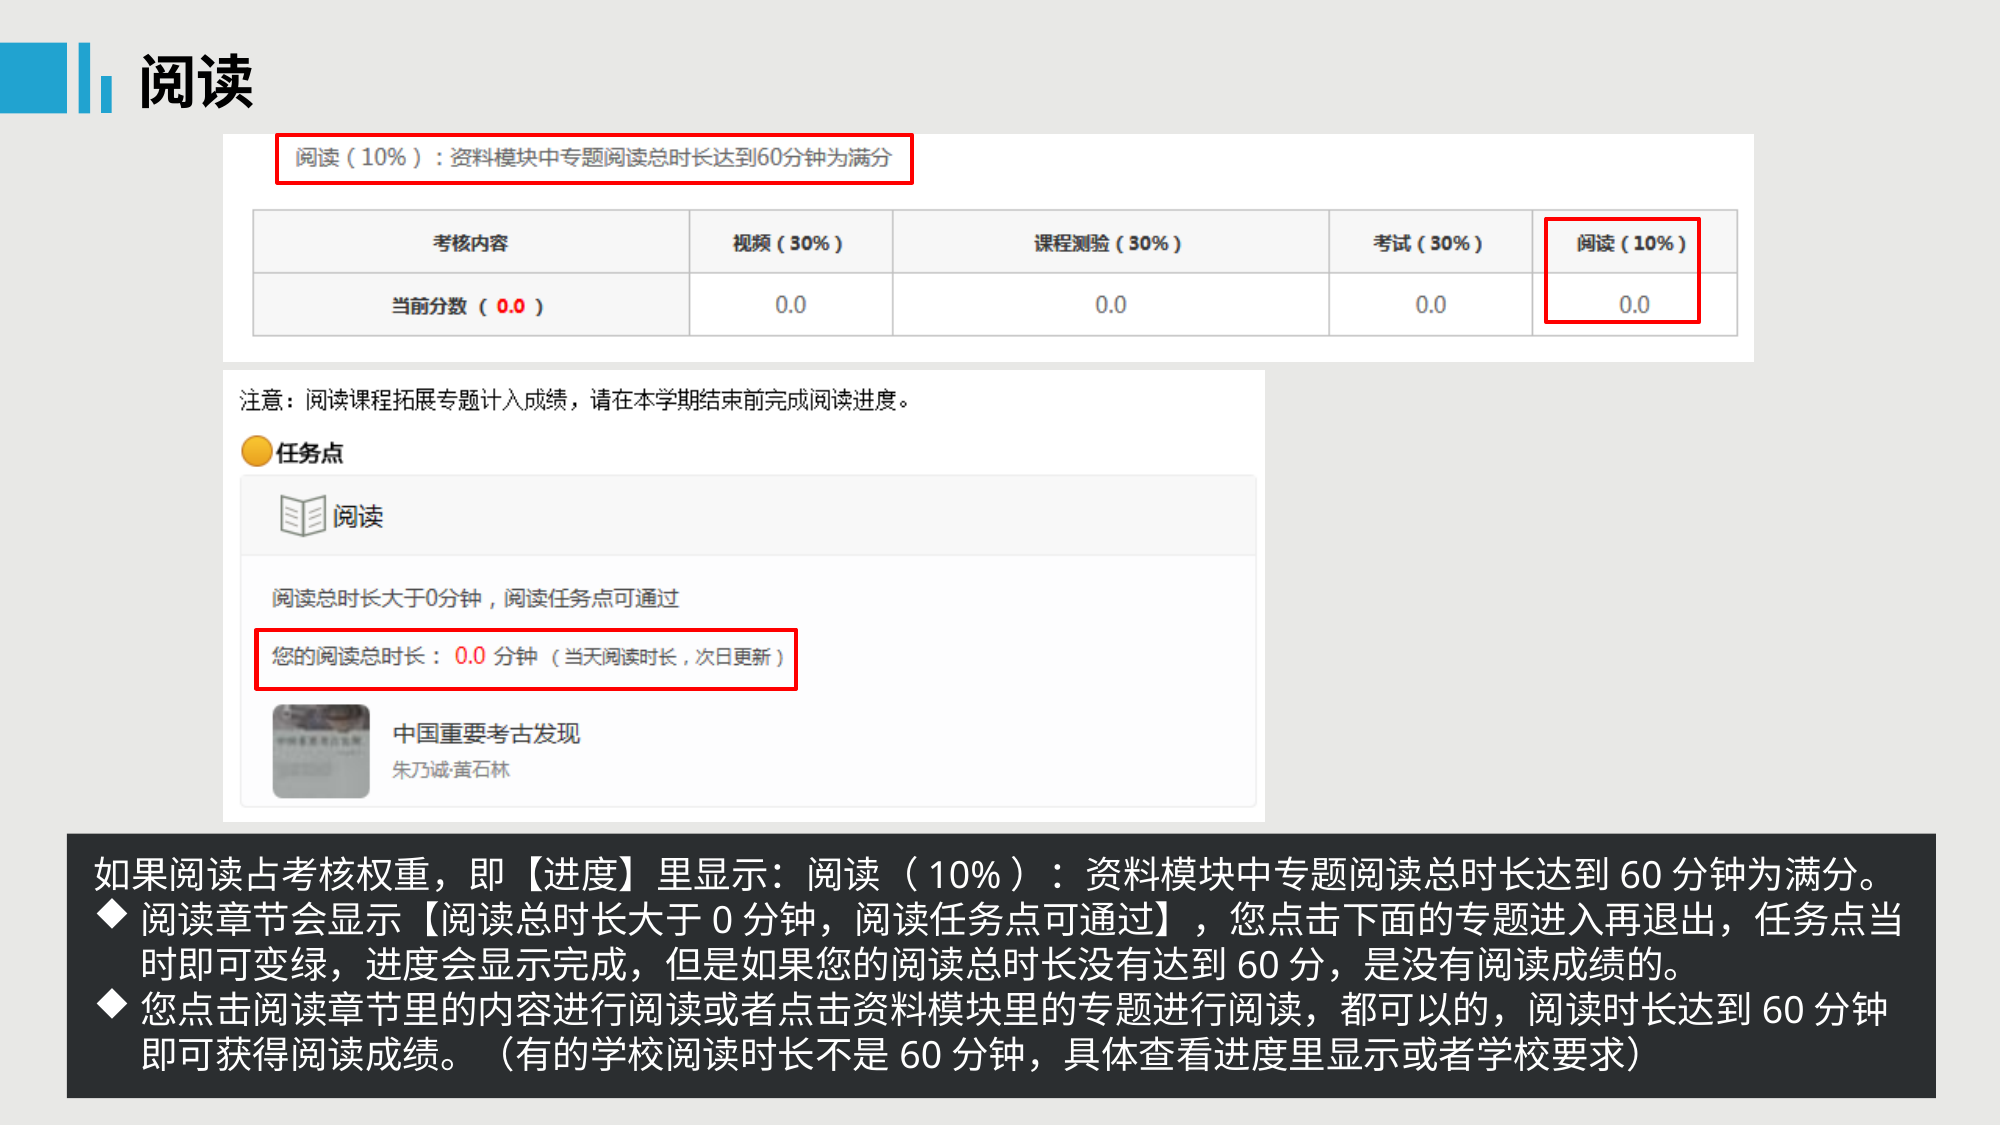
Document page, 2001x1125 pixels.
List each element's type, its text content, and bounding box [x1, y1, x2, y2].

text_box [65, 831, 1938, 1100]
text_box [99, 74, 114, 115]
text_box [77, 41, 92, 116]
text_box 阅读 [123, 38, 708, 123]
text_box 如果阅读占考核权重，即【进度】里显示：阅读（10%）：资料模块中专题阅读总时长达到60分钟为满分。 阅读章节会显示【阅读总时长大于0分钟，阅读任务点可通过】，您点击下面的专题进入再退出，任务点当时即可变绿，进度会显示完成，但是如果您的阅读总时长没有达到60分，是没有阅读成绩的。 您点击阅读章节里的内容进行阅读或者点击资料模块里的专题进行阅读，都可以的，阅读时长达到60分钟即可获得阅读成绩。（有的学校阅读时长不是60分钟，具体查看进度里显示或者学校要求） [78, 844, 1937, 1084]
text_box [0, 41, 69, 116]
picture [223, 370, 1265, 823]
picture [223, 134, 1754, 362]
